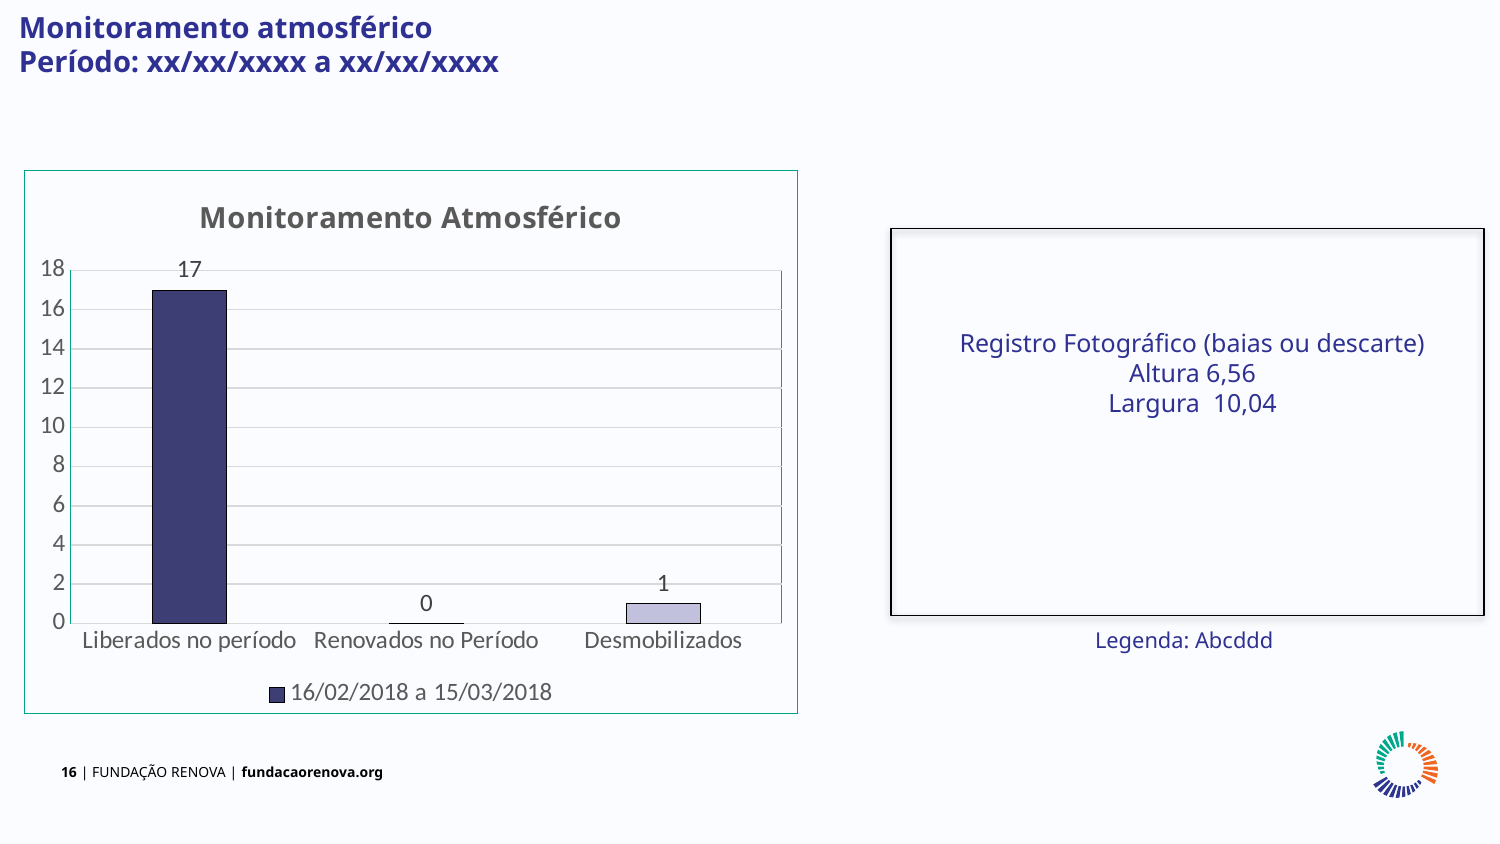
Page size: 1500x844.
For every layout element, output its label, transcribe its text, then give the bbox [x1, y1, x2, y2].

chart [24, 169, 798, 714]
text_box Legenda: Abcddd [1080, 618, 1342, 660]
text_box Registro Fotográfico (baias ou descarte) Altura 6,56 Largura 10,04 [916, 320, 1469, 470]
text_box [890, 228, 1485, 616]
text_box Monitoramento atmosférico Período: xx/xx/xxxx a xx/xx/xxxx [4, 2, 956, 104]
picture [1373, 731, 1438, 798]
